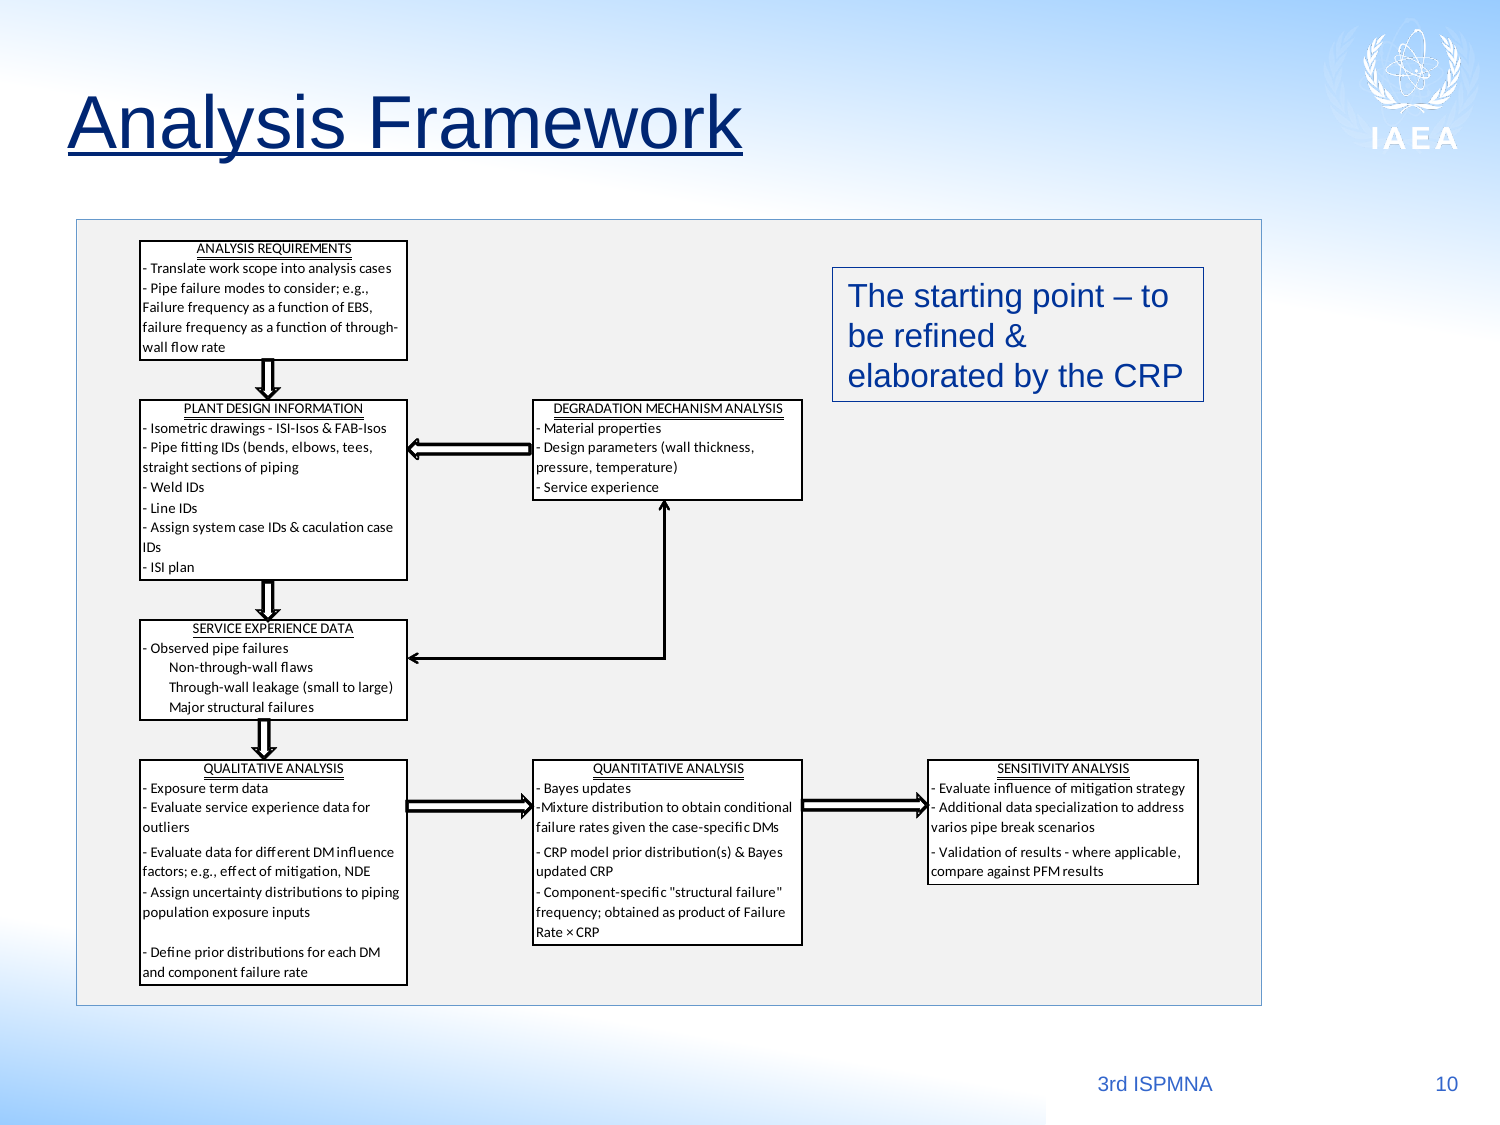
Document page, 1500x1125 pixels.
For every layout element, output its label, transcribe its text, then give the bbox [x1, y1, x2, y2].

slide_number 10 [1389, 1063, 1474, 1112]
picture [1303, 0, 1500, 172]
text_box Analysis Framework [53, 65, 1204, 171]
footer 3rd ISPMNA [962, 1063, 1228, 1112]
picture [76, 219, 1262, 1007]
